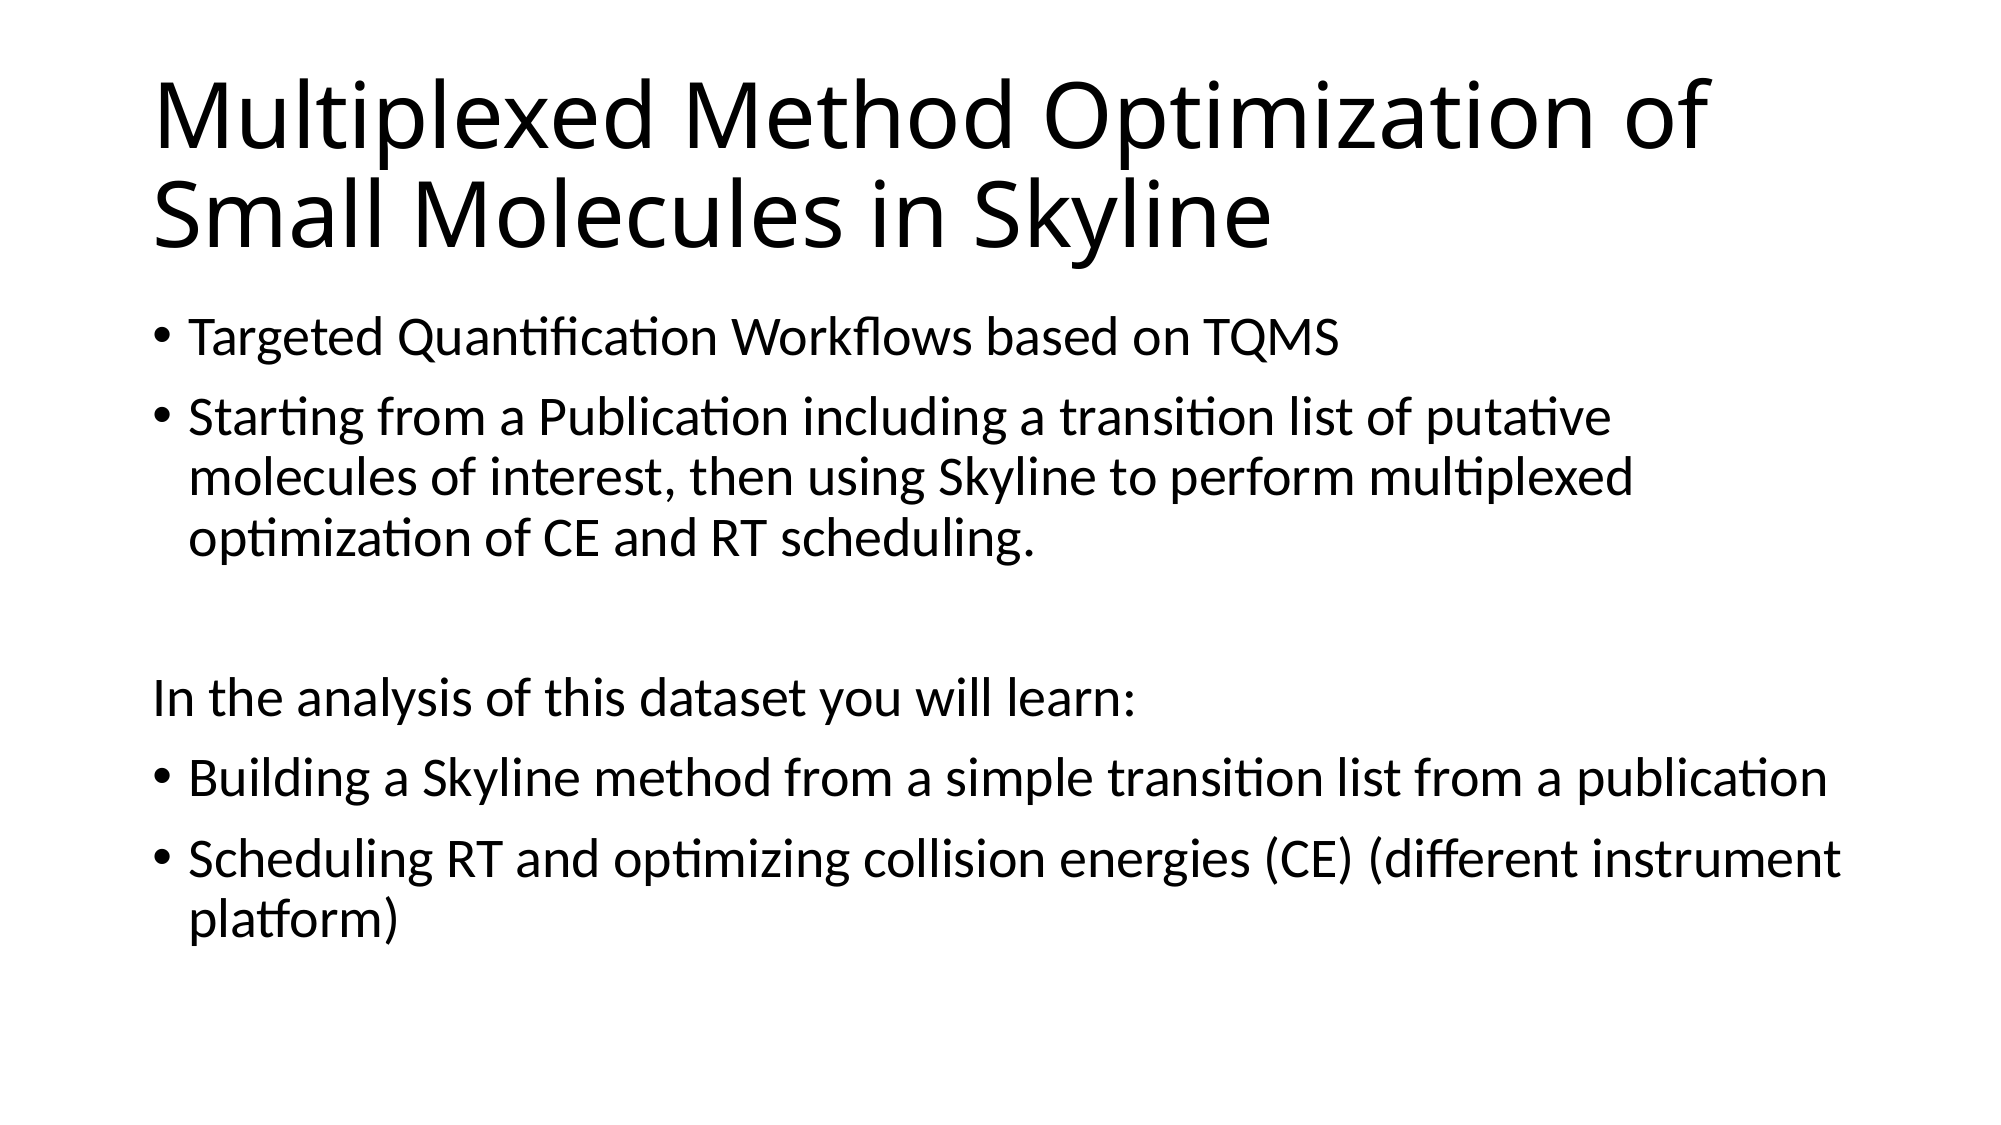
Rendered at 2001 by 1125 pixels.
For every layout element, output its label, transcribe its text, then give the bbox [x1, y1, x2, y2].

list Targeted Quantification Workflows based on TQMS Starting from a Publication including a transition list of putative molecules of interest, then using Skyline to perform multiplexed optimization of CE and RT scheduling. In the analysis of this dataset you will learn: Building a Skyline method from a simple transition list from a publication Scheduling RT and optimizing collision energies (CE) (different instrument platform) [137, 299, 1863, 1014]
title Multiplexed Method Optimization of Small Molecules in Skyline [137, 59, 1863, 278]
